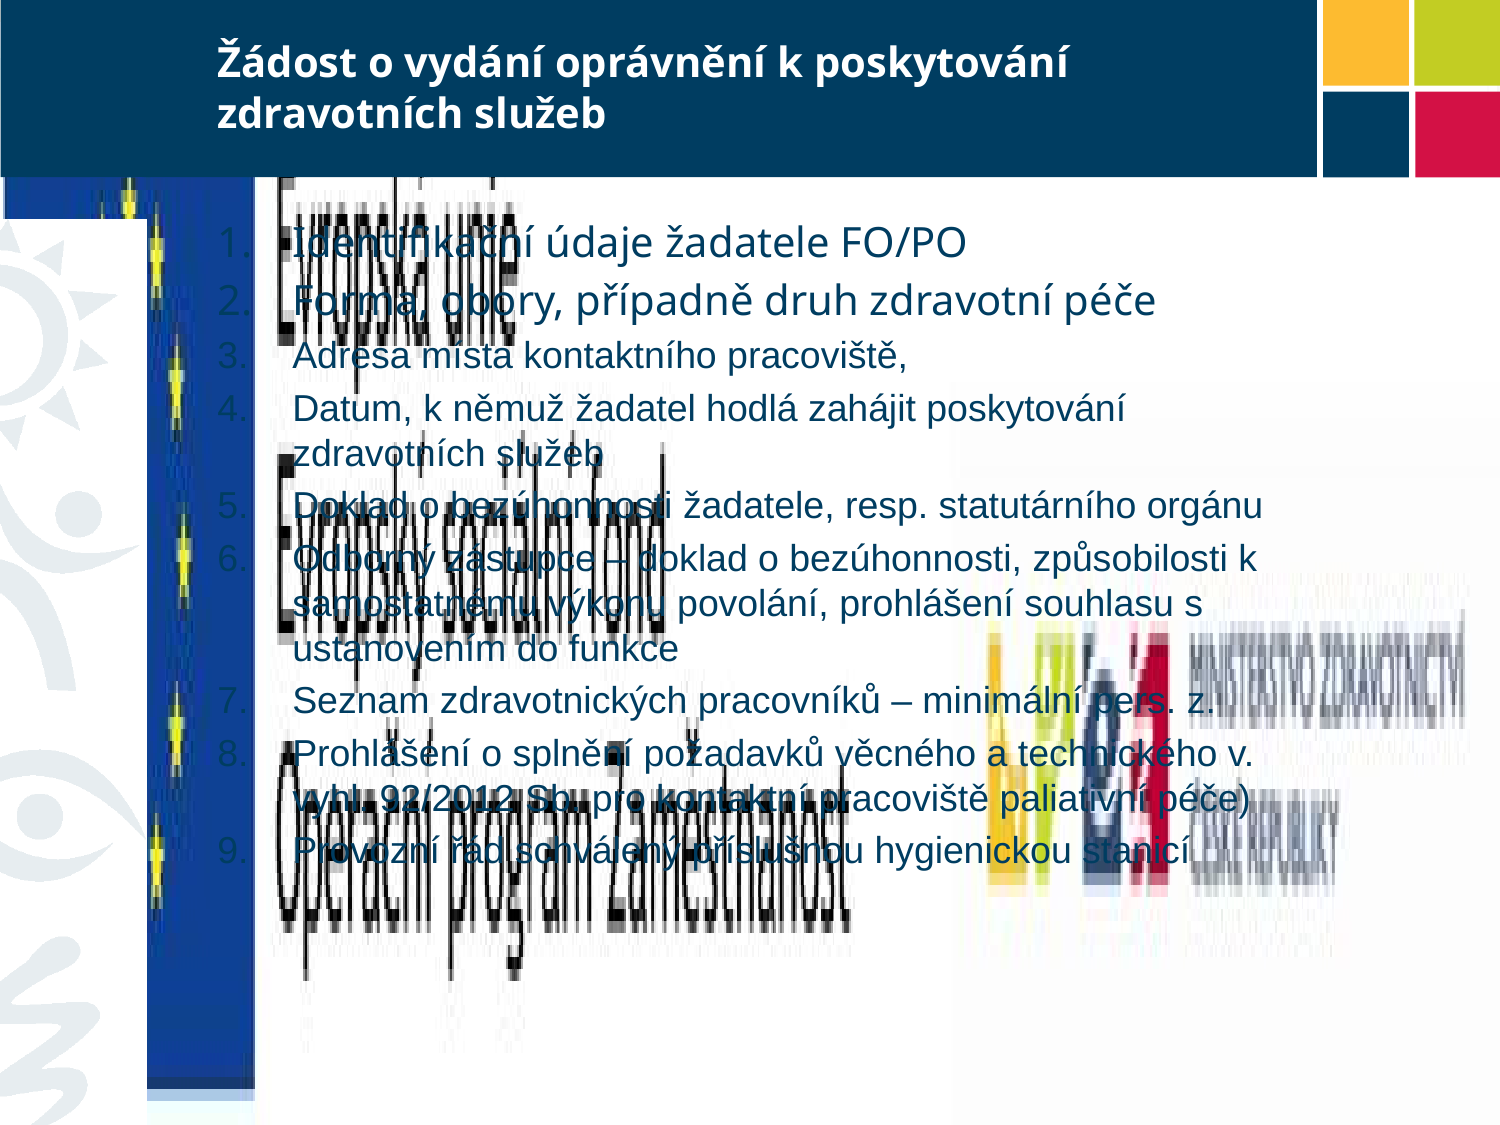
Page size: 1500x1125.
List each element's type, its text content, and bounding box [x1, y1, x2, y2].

title Žádost o vydání oprávnění k poskytování zdravotních služeb [202, 0, 1317, 173]
picture [0, 0, 1500, 1125]
list Identifikační údaje žadatele FO/PO Forma, obory, případně druh zdravotní péče Adresa místa kontaktního pracoviště, Datum, k němuž žadatel hodlá zahájit poskytování zdravotních služeb Doklad o bezúhonnosti žadatele, resp. statutárního orgánu Odborný zástupce – doklad o bezúhonnosti, způsobilosti k samostatnému výkonu povolání, prohlášení souhlasu s ustanovením do funkce Seznam zdravotnických pracovníků – minimální pers. z. Prohlášení o splnění požadavků věcného a technického v. vyhl. 92/2012 Sb. pro kontaktní pracoviště paliativní péče) Provozní řád schválený příslušnou hygienickou stanicí [202, 208, 1317, 929]
